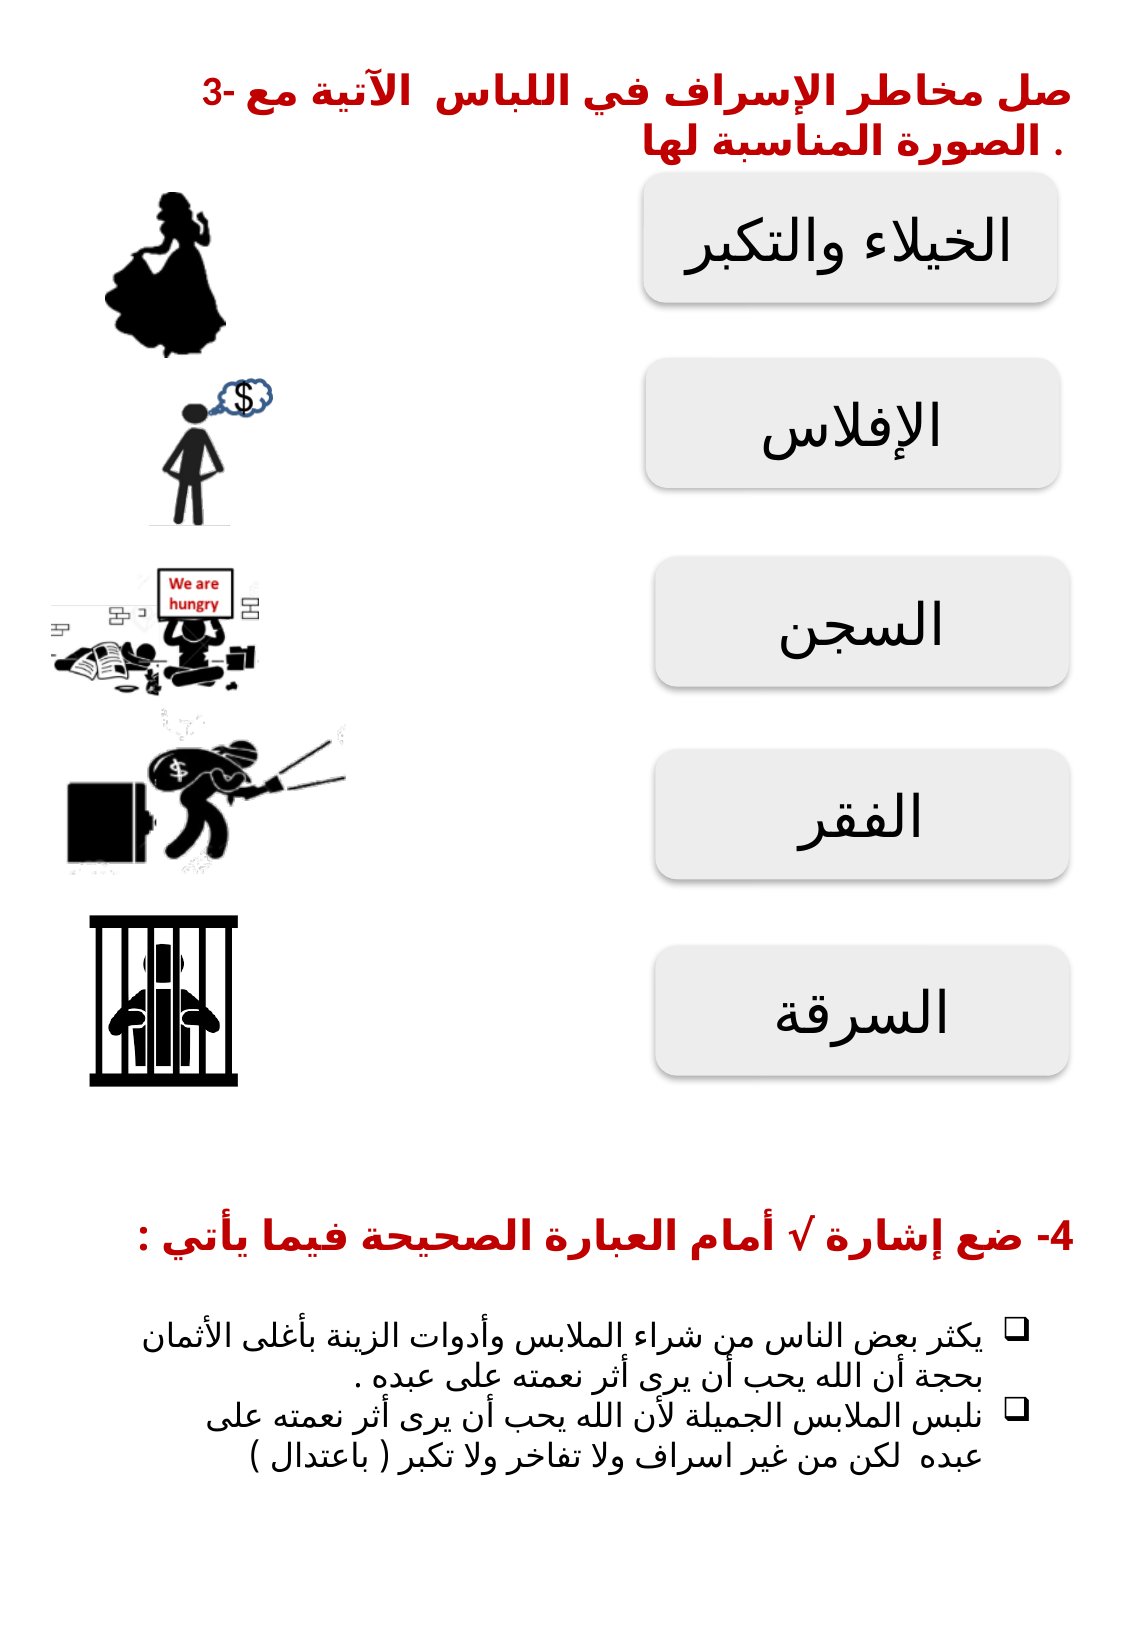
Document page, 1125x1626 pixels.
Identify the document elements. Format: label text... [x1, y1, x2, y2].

text_box 4- ضع إشارة √ أمام العبارة الصحيحة فيما يأتي : [76, 1201, 1089, 1266]
text_box الفقر [654, 748, 1070, 881]
picture [51, 567, 259, 698]
picture [105, 192, 226, 358]
text_box السجن [654, 555, 1070, 688]
text_box يكثر بعض الناس من شراء الملابس وأدوات الزينة بأغلى الأثمان بحجة أن الله يحب أن يرى أثر نعمته على عبده . نلبس الملابس الجميلة لأن الله يحب أن يرى أثر نعمته على عبده لكن من غير اسراف ولا تفاخر ولا تكبر ( باعتدال ) [126, 1266, 1047, 1482]
text_box الإفلاس [644, 356, 1061, 490]
picture [76, 913, 251, 1088]
text_box السرقة [654, 944, 1070, 1077]
picture [149, 362, 278, 526]
text_box الخيلاء والتكبر [642, 171, 1059, 304]
text_box 3- صل مخاطر الإسراف في اللباس الآتية مع الصورة المناسبة لها . [76, 56, 1089, 172]
picture [51, 708, 346, 875]
